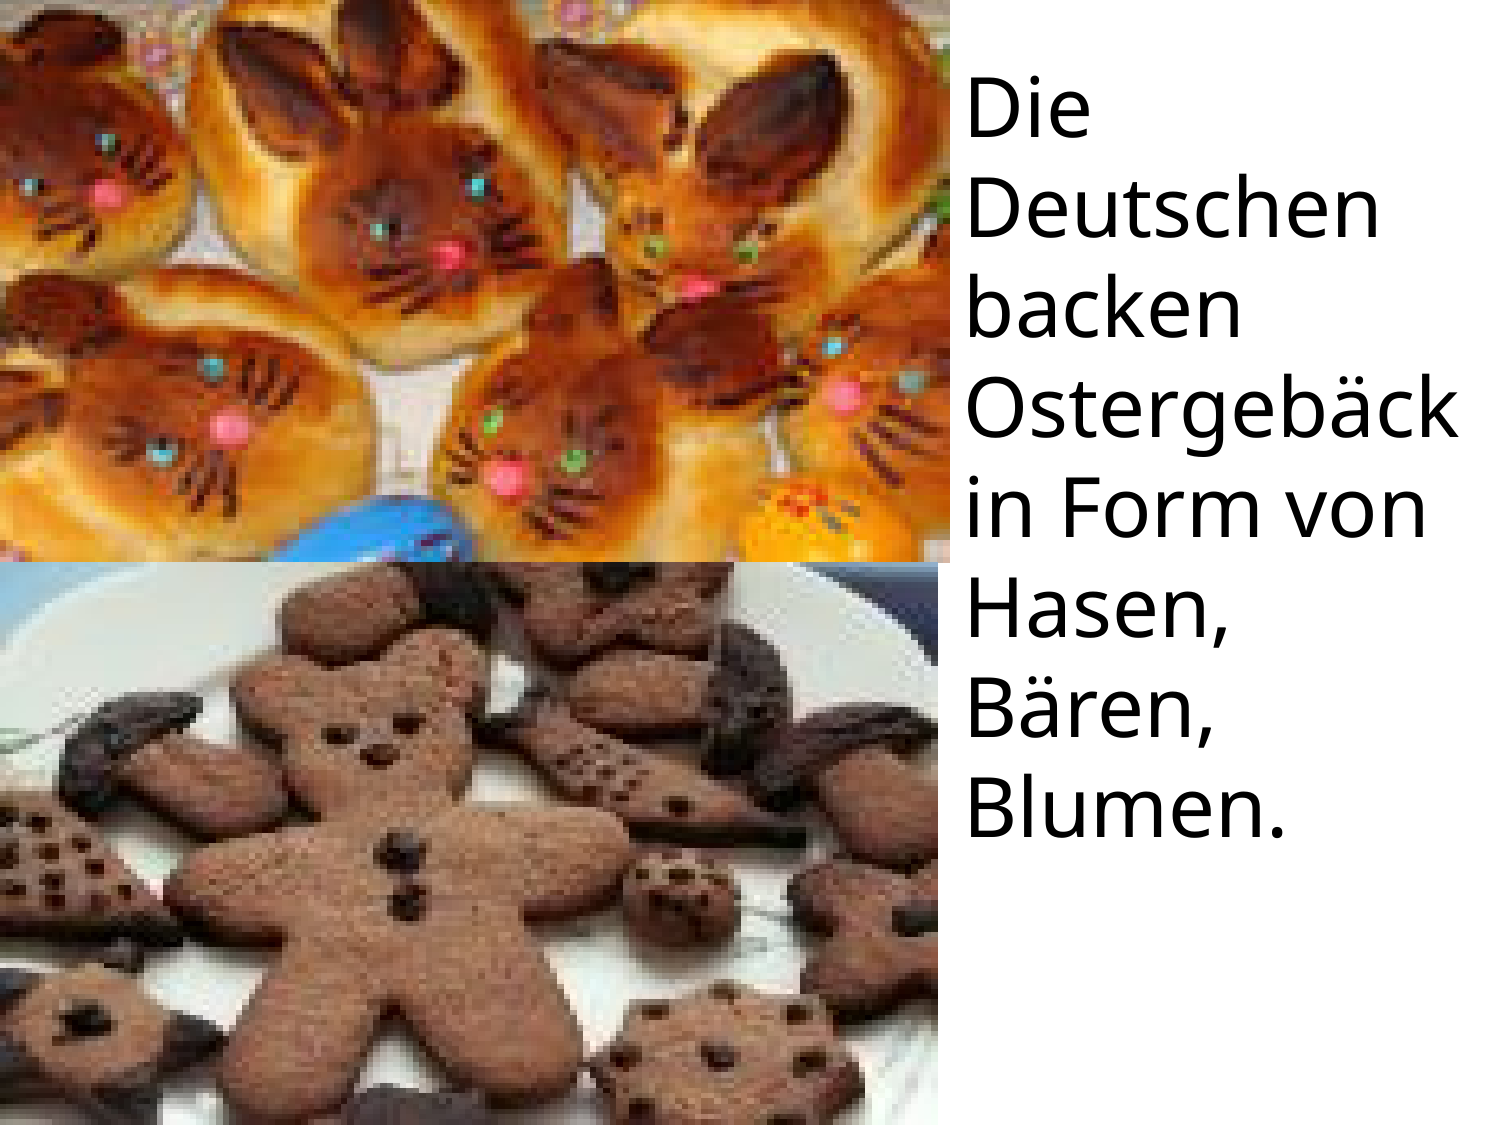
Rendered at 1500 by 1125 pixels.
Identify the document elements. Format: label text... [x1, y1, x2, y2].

text_box Die Deutschen backen Ostergebäck in Form von Hasen, Bären, Blumen. [949, 46, 1500, 862]
picture [0, 0, 950, 1125]
